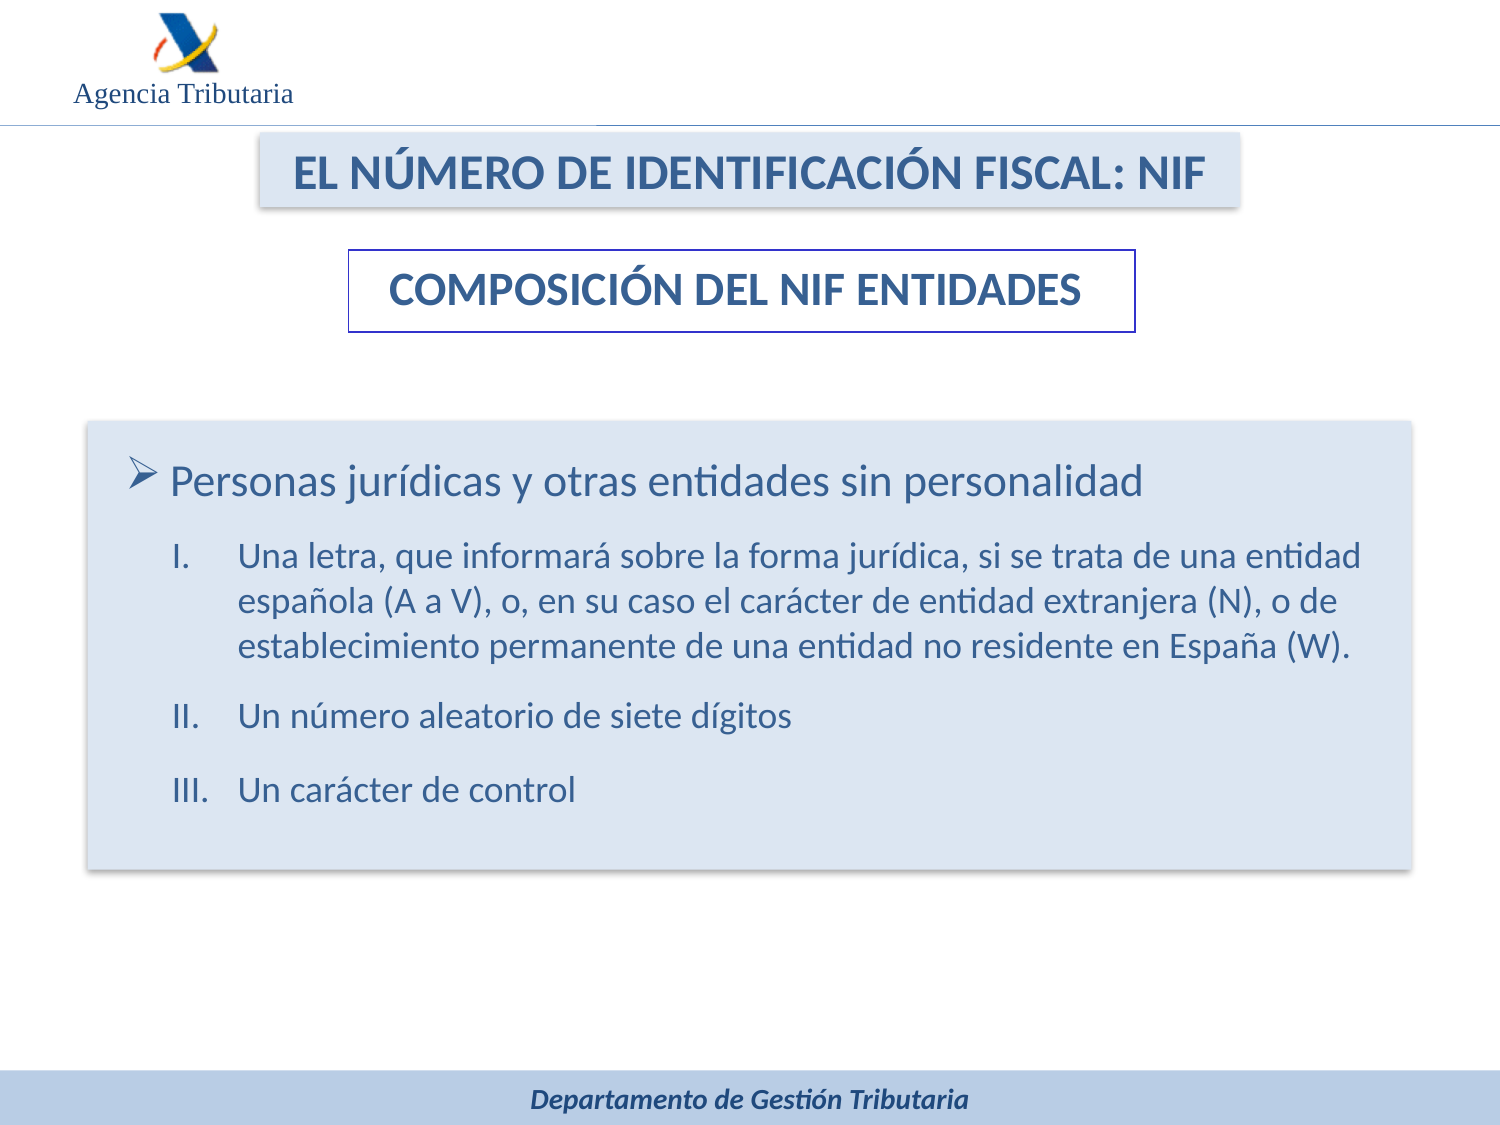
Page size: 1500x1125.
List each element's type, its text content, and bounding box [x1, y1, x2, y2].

text_box [137, 214, 1475, 432]
text_box COMPOSICIÓN DEL NIF ENTIDADES [348, 249, 1135, 332]
text_box [87, 420, 1412, 870]
text_box Personas jurídicas y otras entidades sin personalidad Una letra, que informará sobre la forma jurídica, si se trata de una entidad española (A a V), o, en su caso el carácter de entidad extranjera (N), o de establecimiento permanente de una entidad no residente en España (W). Un número aleatorio de siete dígitos Un carácter de control [82, 443, 1405, 819]
text_box EL NÚMERO DE IDENTIFICACIÓN FISCAL: NIF [259, 132, 1241, 208]
picture [155, 14, 219, 72]
